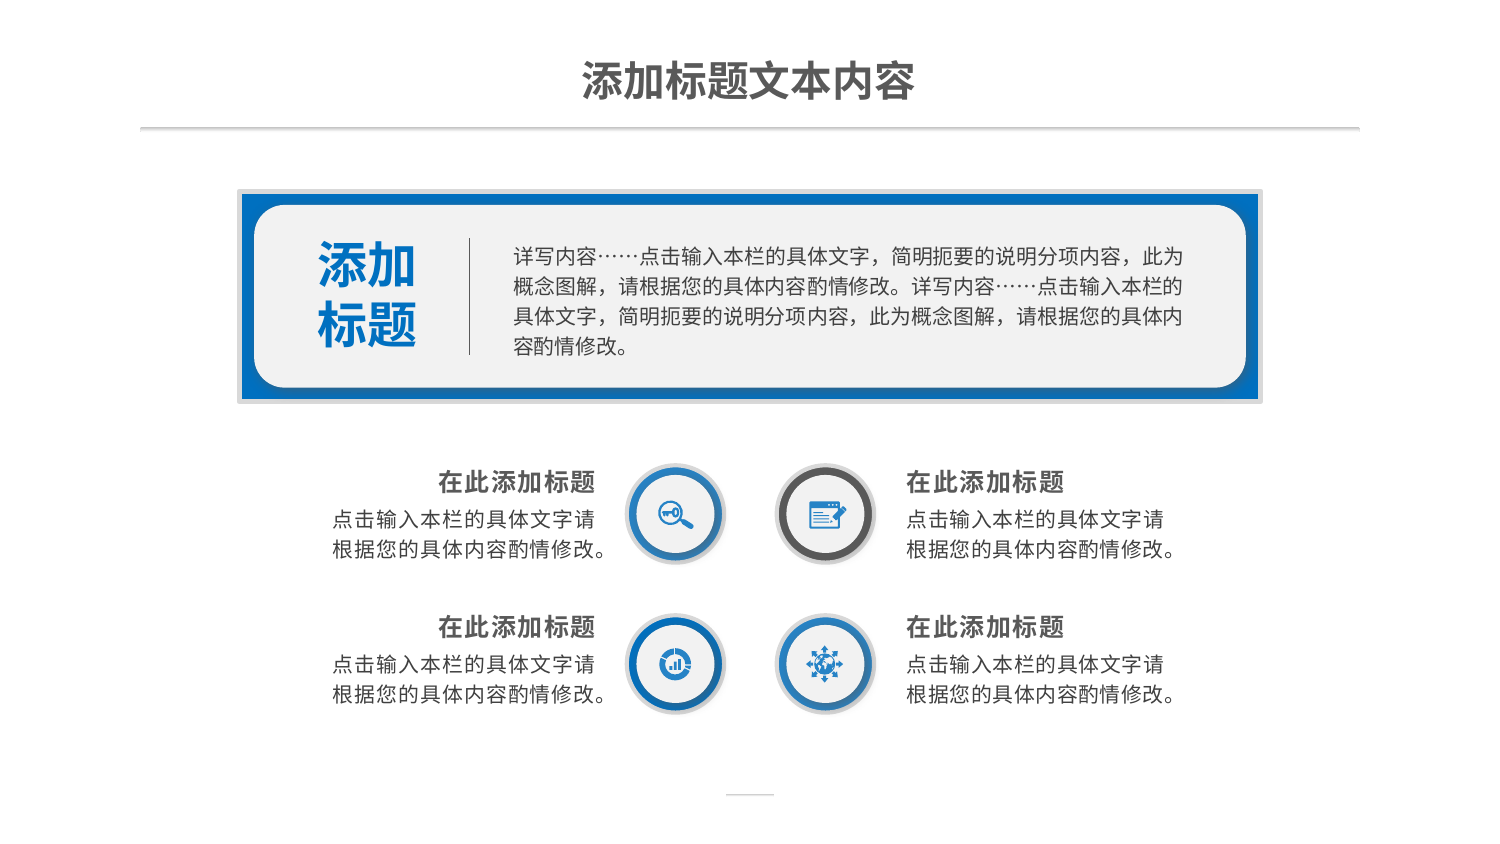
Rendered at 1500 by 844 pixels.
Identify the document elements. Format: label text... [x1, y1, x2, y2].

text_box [626, 465, 725, 563]
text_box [656, 647, 692, 681]
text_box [809, 501, 848, 529]
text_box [776, 615, 875, 713]
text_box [317, 603, 611, 716]
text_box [776, 465, 875, 563]
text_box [891, 603, 1180, 716]
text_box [238, 190, 1261, 402]
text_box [317, 458, 611, 570]
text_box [656, 498, 695, 530]
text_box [891, 458, 1180, 570]
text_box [805, 645, 844, 683]
text_box 添加标题文本内容 [459, 49, 1038, 111]
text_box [626, 615, 725, 713]
